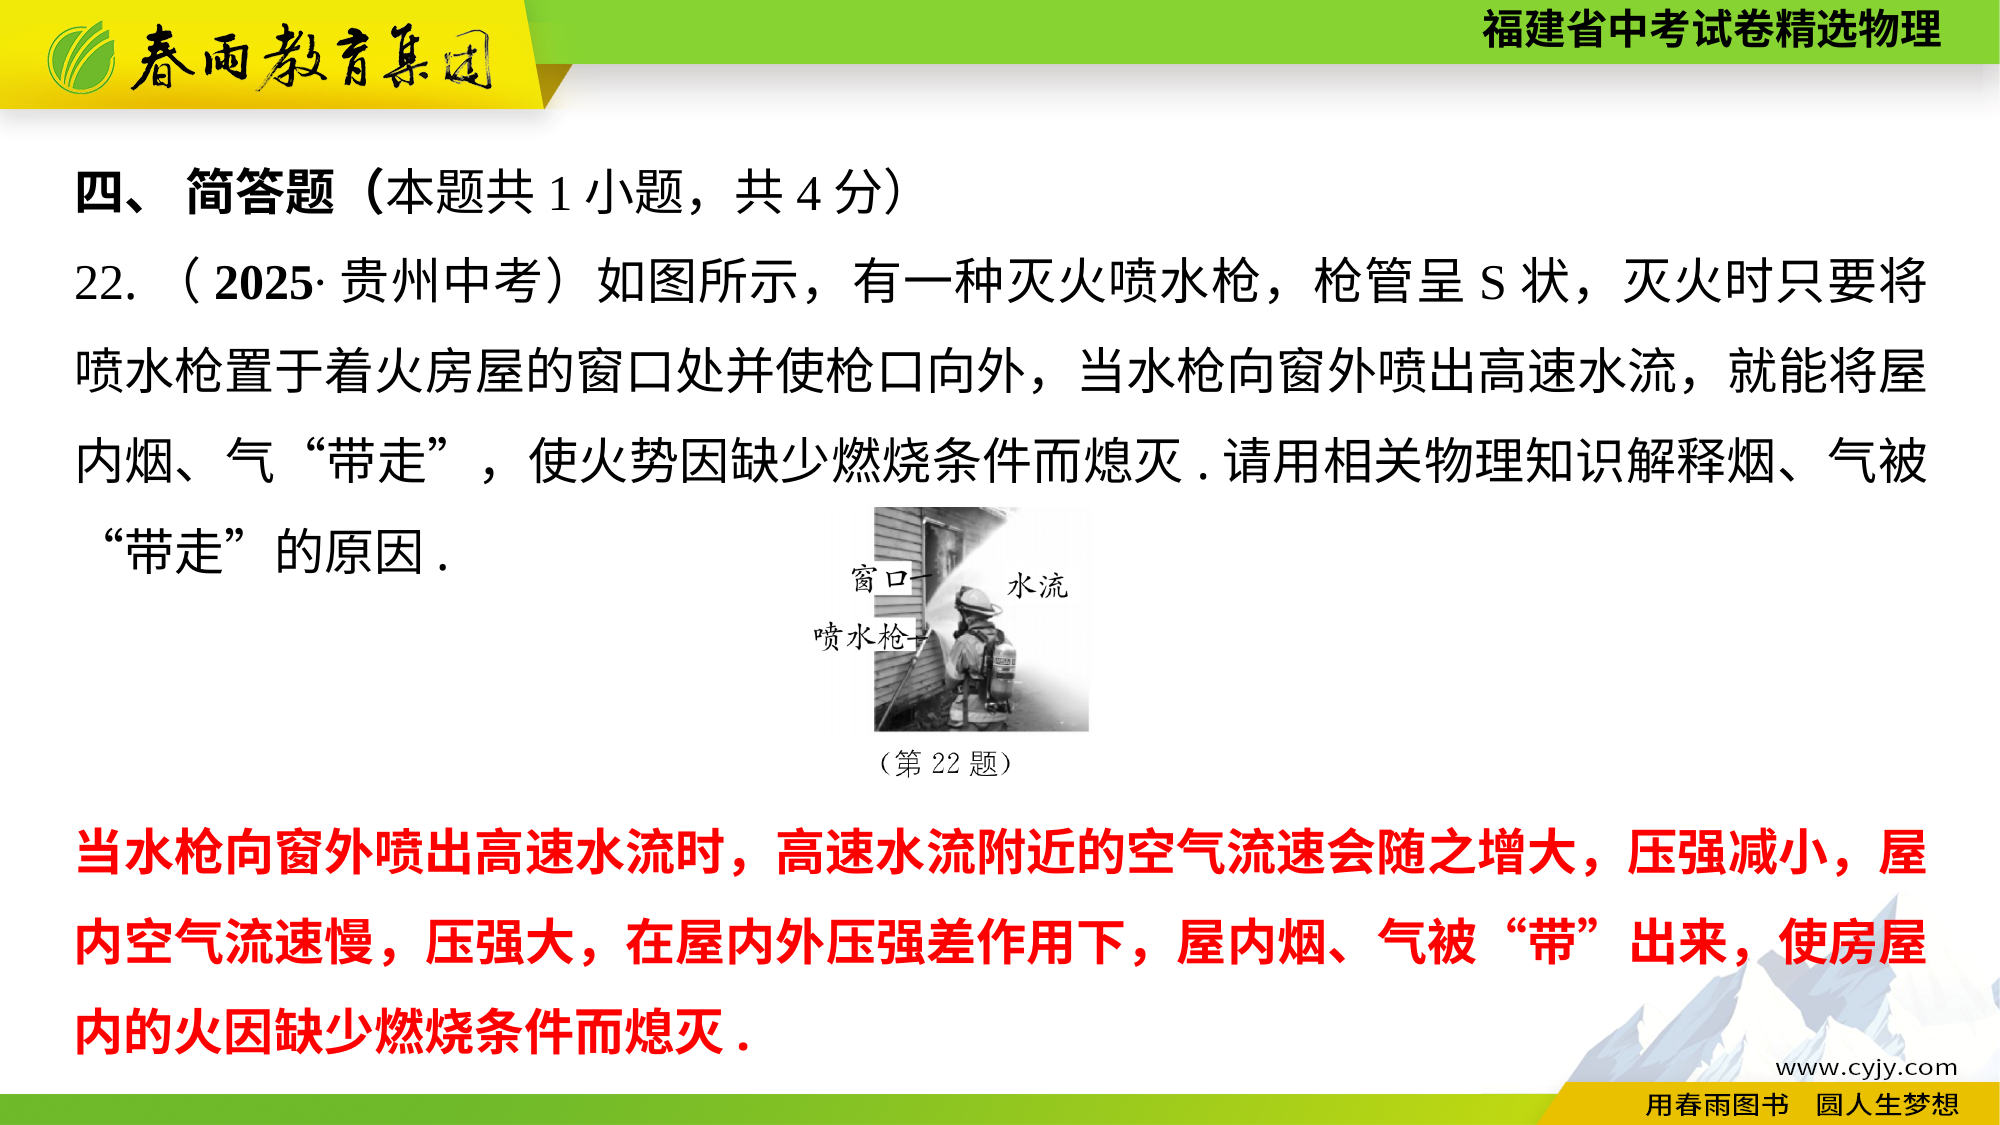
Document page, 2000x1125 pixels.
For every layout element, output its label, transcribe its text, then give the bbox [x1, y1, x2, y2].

picture [0, 0, 2000, 1125]
list 四、 简答题（本题共1小题，共4分） 22.（2025∙贵州中考）如图所示，有一种灭火喷水枪，枪管呈S状，灭火时只要将喷水枪置于着火房屋的窗口处并使枪口向外，当水枪向窗外喷出高速水流，就能将屋内烟、气“带走”，使火势因缺少燃烧条件而熄灭.请用相关物理知识解释烟、气被“带走”的原因. [59, 122, 1944, 581]
text_box 当水枪向窗外喷出高速水流时，高速水流附近的空气流速会随之增大，压强减小，屋内空气流速慢，压强大，在屋内外压强差作用下，屋内烟、气被“带”出来，使房屋内的火因缺少燃烧条件而熄灭. [59, 782, 1944, 1068]
